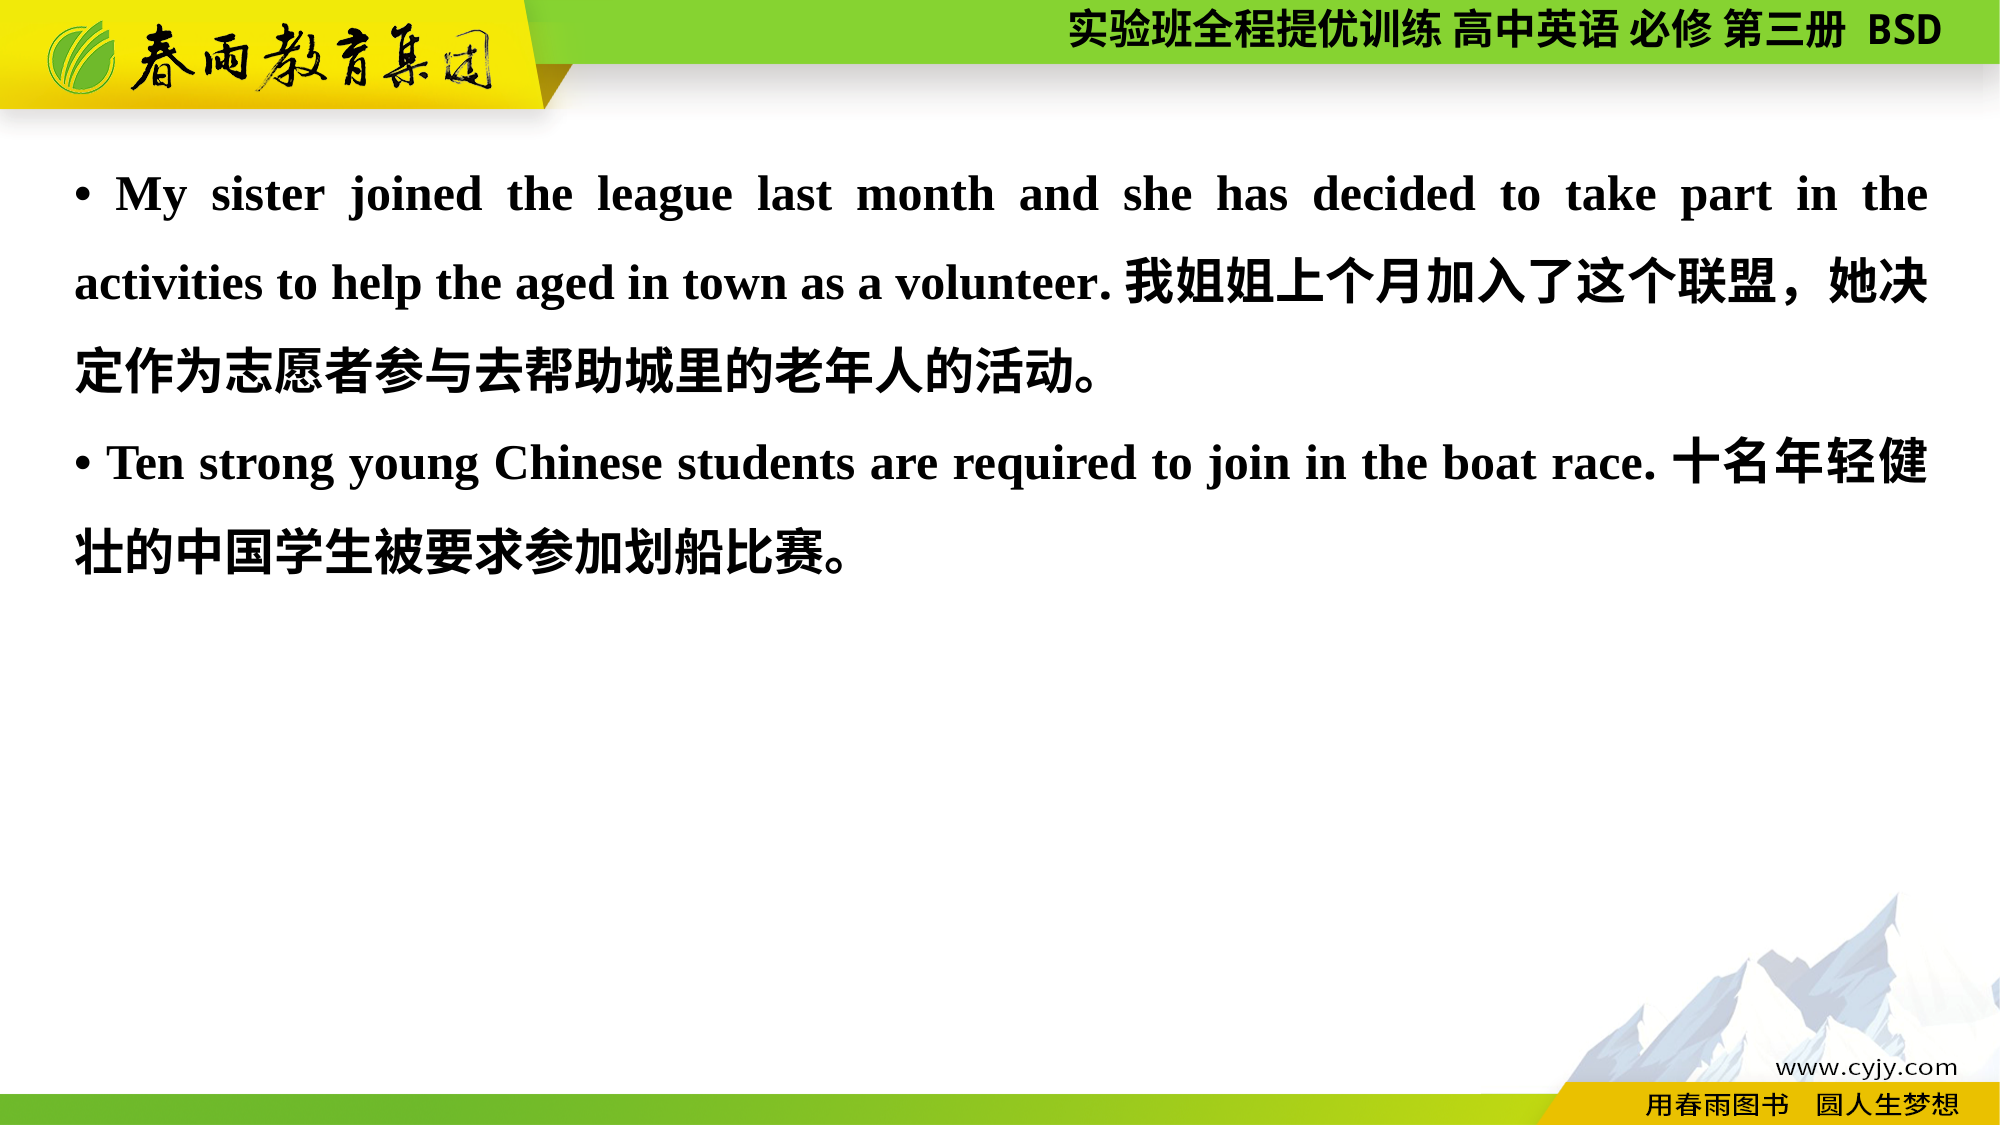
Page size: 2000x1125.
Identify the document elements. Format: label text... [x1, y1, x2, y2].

picture [0, 0, 2000, 1125]
list • My sister joined the league last month and she has decided to take part in the activities to help the aged in town as a volunteer.我姐姐上个月加入了这个联盟，她决定作为志愿者参与去帮助城里的老年人的活动。 • Ten strong young Chinese students are required to join in the boat race.十名年轻健壮的中国学生被要求参加划船比赛。 [59, 122, 1944, 581]
